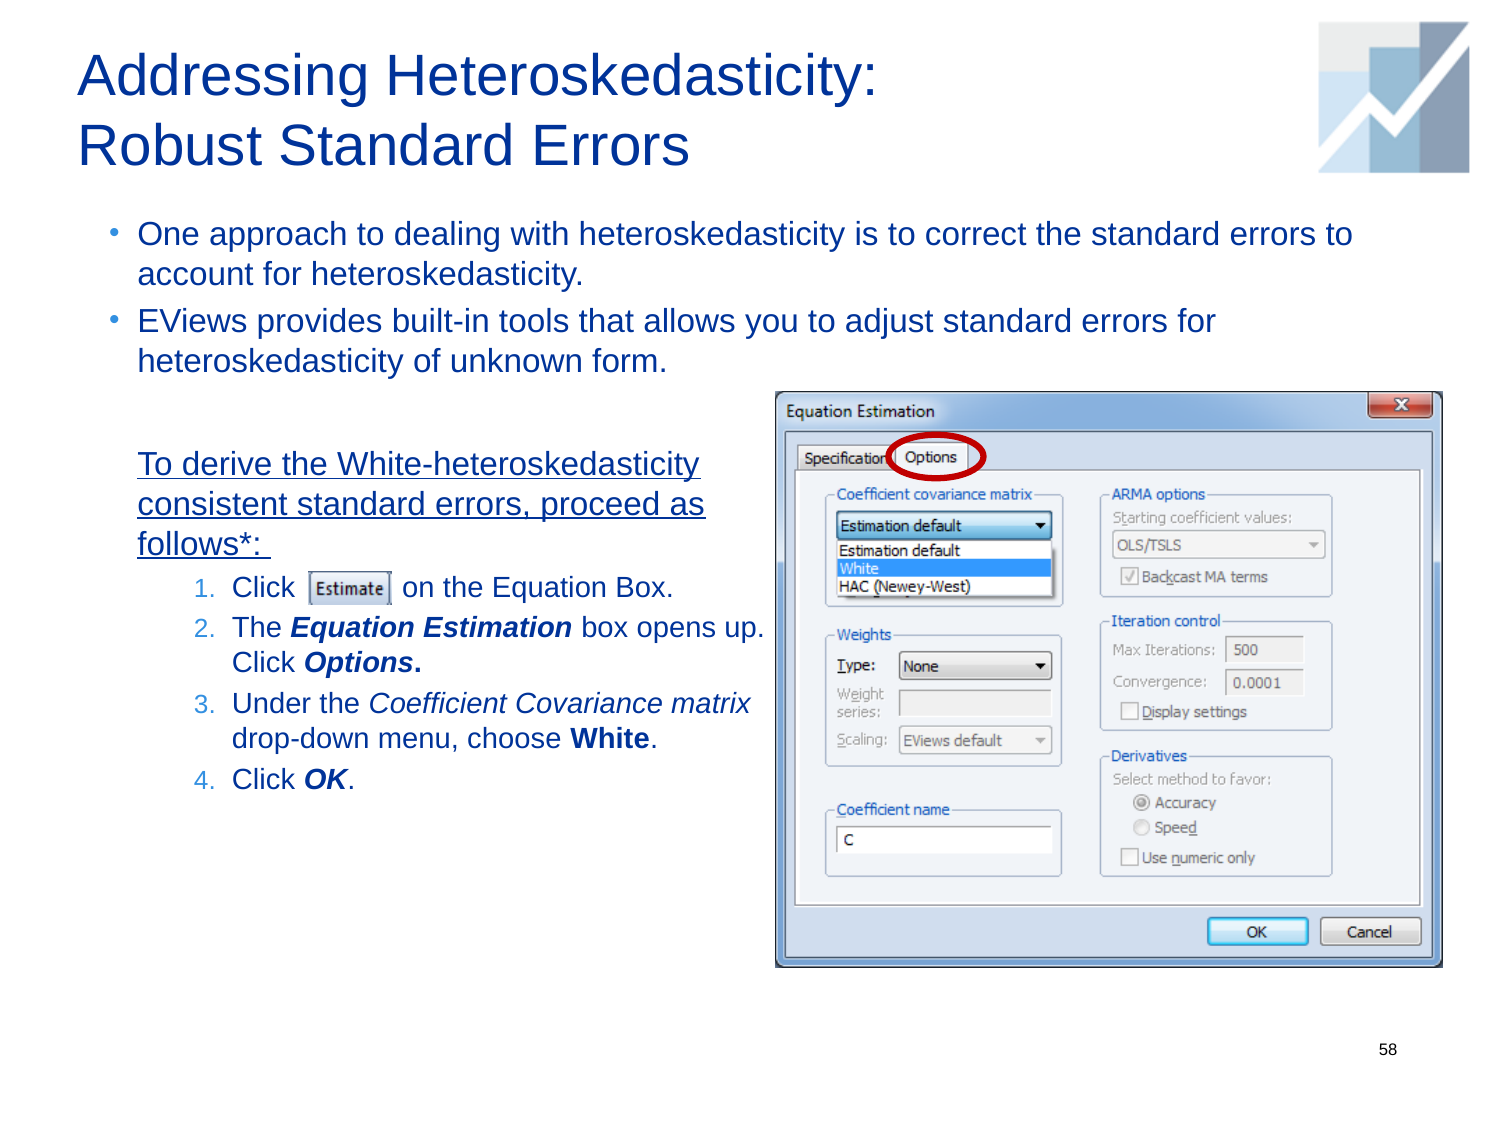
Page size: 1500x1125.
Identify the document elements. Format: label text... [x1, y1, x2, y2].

list One approach to dealing with heteroskedasticity is to correct the standard errors to account for heteroskedasticity. EViews provides built-in tools that allows you to adjust standard errors for heteroskedasticity of unknown form. [94, 205, 1393, 466]
text_box To derive the White-heteroskedasticity consistent standard errors, proceed as follows*: Click on the Equation Box. The Equation Estimation box opens up. Click Options. Under the Coefficient Covariance matrix drop-down menu, choose White. Click OK. [122, 434, 770, 726]
slide_number 58 [1262, 1015, 1413, 1067]
title Addressing Heteroskedasticity: Robust Standard Errors [62, 0, 1297, 185]
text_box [775, 391, 1443, 968]
picture [1300, 11, 1479, 181]
picture [308, 570, 392, 605]
